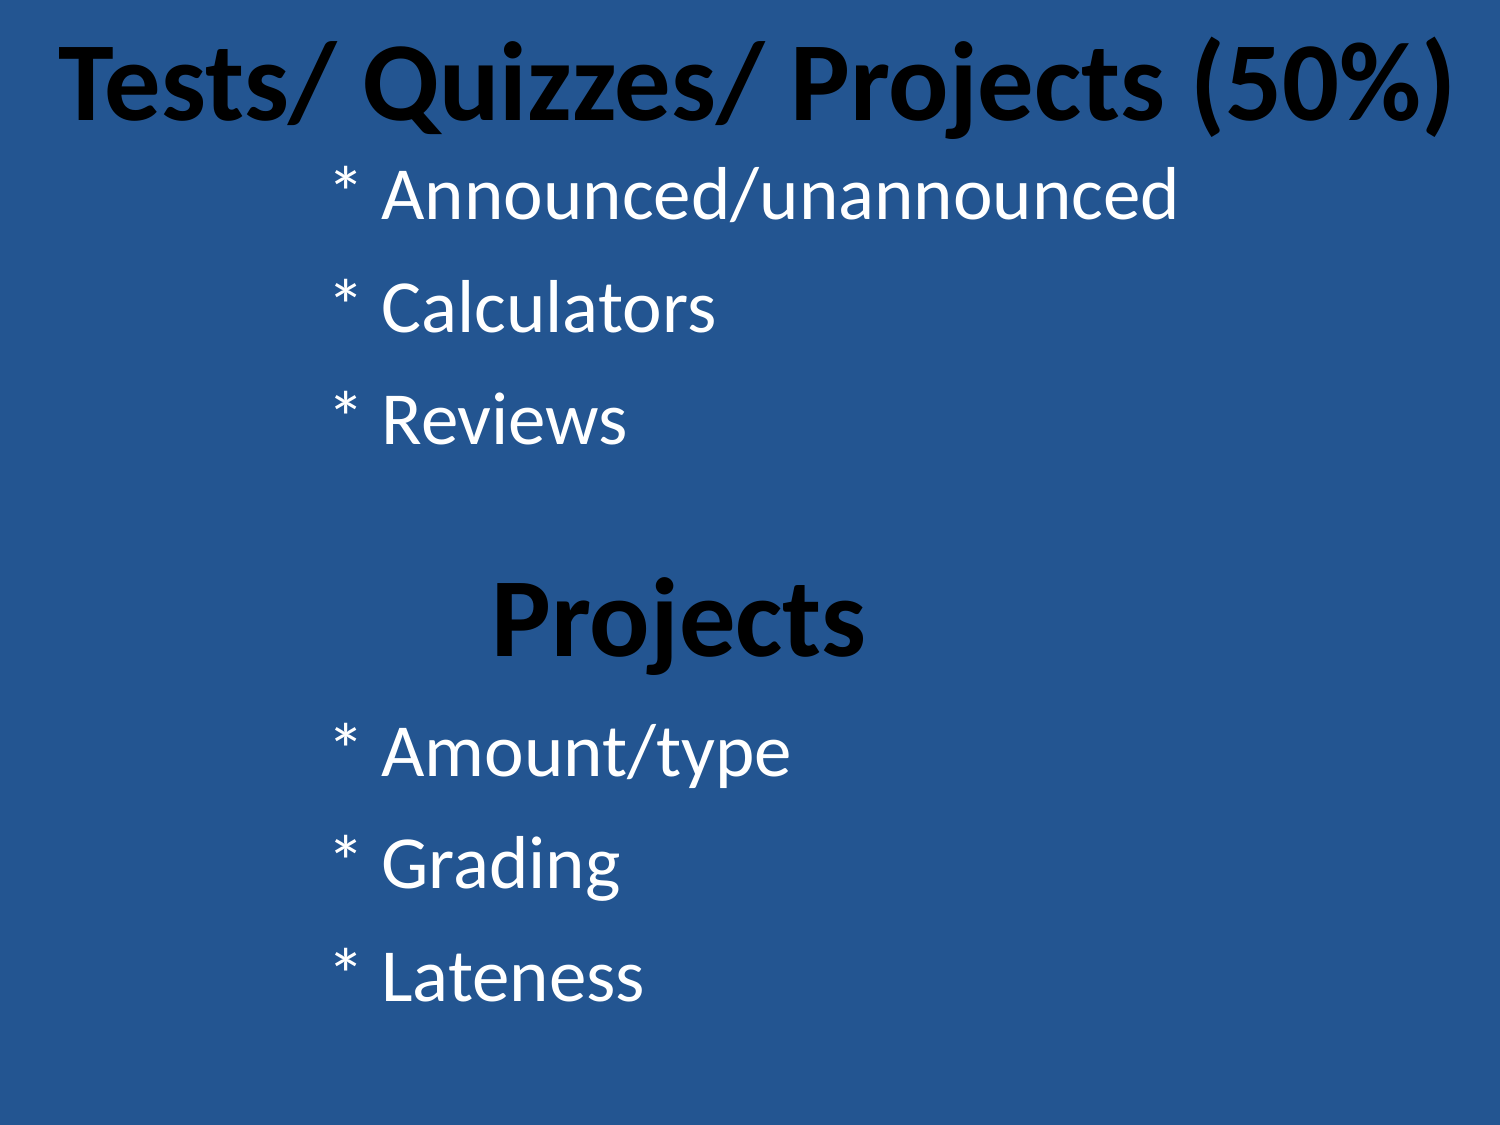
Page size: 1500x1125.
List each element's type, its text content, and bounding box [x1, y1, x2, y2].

text_box Tests/ Quizzes/ Projects (50%) [43, 0, 1474, 150]
text_box * Grading [312, 806, 1313, 912]
text_box Projects [476, 535, 883, 686]
text_box * Reviews [312, 362, 1313, 468]
text_box * Calculators [312, 249, 1313, 355]
text_box * Announced/unannounced [312, 150, 1313, 243]
text_box * Lateness [312, 918, 1313, 1024]
text_box * Amount/type [312, 693, 1313, 799]
